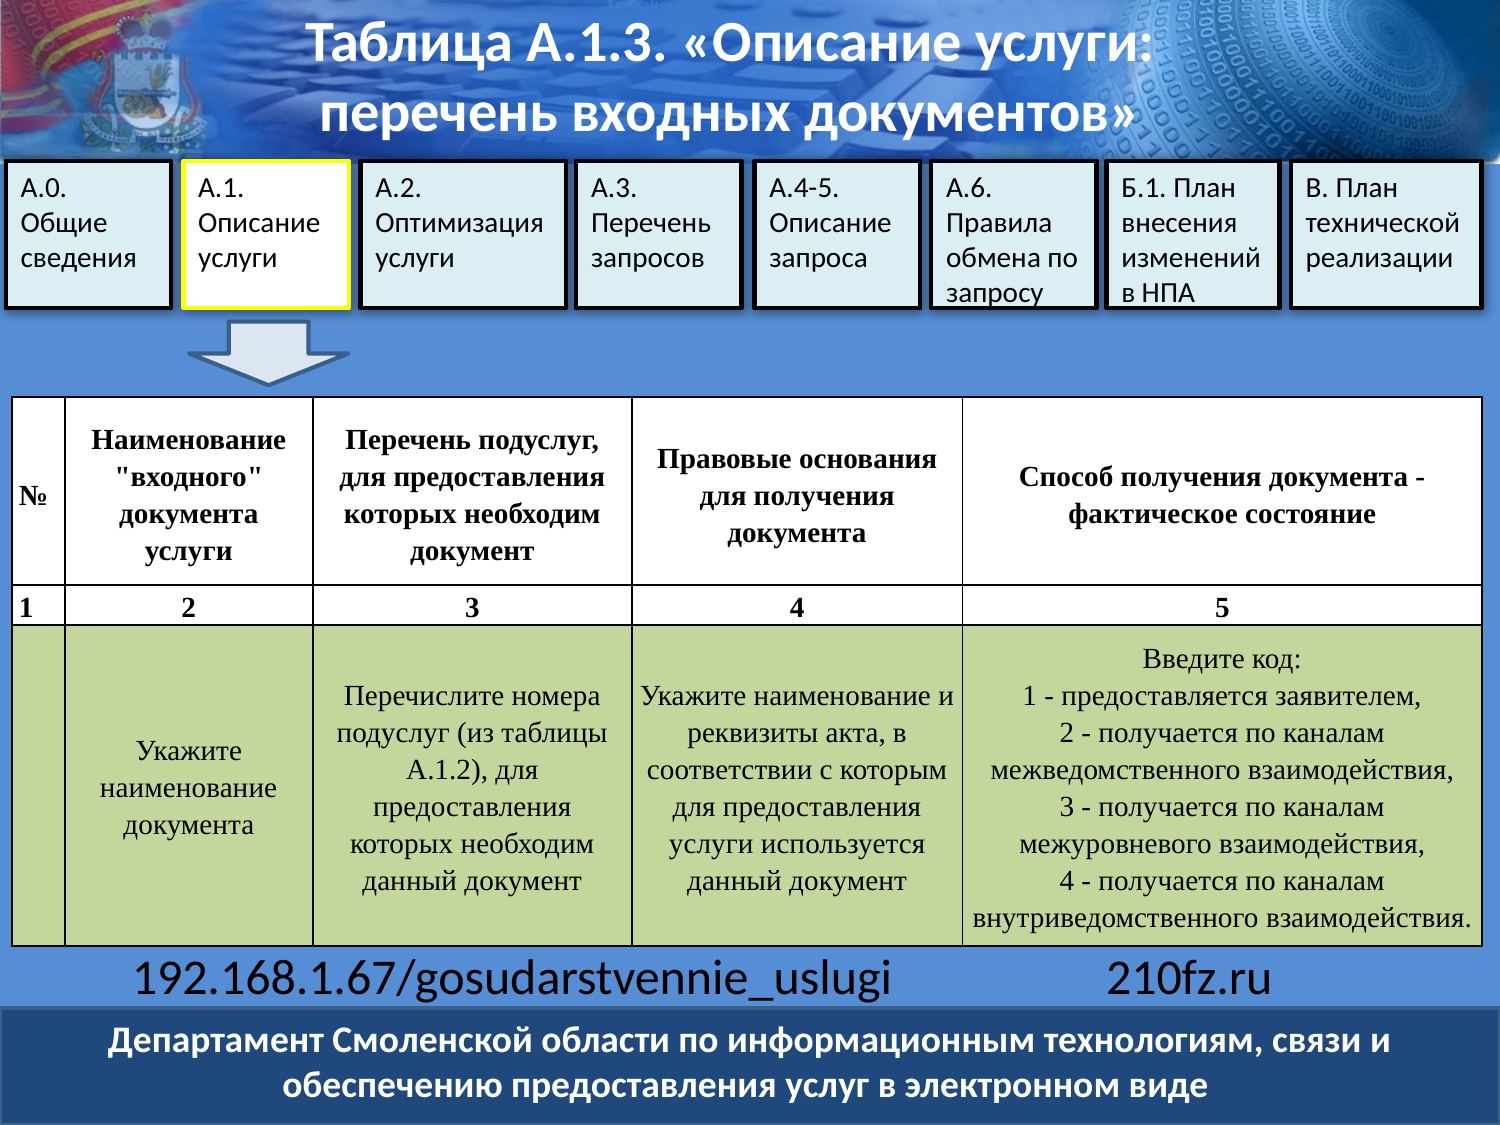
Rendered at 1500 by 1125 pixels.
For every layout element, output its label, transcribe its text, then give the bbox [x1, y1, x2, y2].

table_header Правовые основания для получения документа [633, 398, 962, 584]
text_box Департамент Смоленской области по информационным технологиям, связи и обеспечению предоставления услуг в электронном виде [0, 1006, 1500, 1125]
table_header 3 [314, 586, 631, 624]
table_header Перечень подуслуг, для предоставления которых необходим документ [314, 398, 631, 584]
table_header 2 [66, 586, 312, 624]
table_cell Введите код: 1 - предоставляется заявителем, 2 - получается по каналам межведомственного взаимодействия, 3 - получается по каналам межуровневого взаимодействия, 4 - получается по каналам внутриведомственного взаимодействия. [963, 626, 1481, 945]
text_box А.6. Правила обмена по запросу [929, 172, 1098, 310]
table_header 4 [633, 586, 962, 624]
table_cell Укажите наименование документа [66, 626, 312, 945]
table_header 5 [963, 586, 1481, 624]
text_box А.4-5. Описание запроса [752, 172, 922, 310]
table_cell [13, 626, 64, 945]
text_box А.0. Общие сведения [4, 172, 173, 310]
table_header Способ получения документа - фактическое состояние [963, 398, 1481, 584]
picture [0, 0, 1500, 164]
table_cell Укажите наименование и реквизиты акта, в соответствии с которым для предоставления услуги используется данный документ [633, 626, 962, 945]
text_box [186, 321, 351, 388]
table_header Наименование "входного" документа услуги [66, 398, 312, 584]
table_cell Перечислите номера подуслуг (из таблицы А.1.2), для предоставления которых необходим данный документ [314, 626, 631, 945]
table_header № [13, 398, 64, 584]
text_box А.2. Оптимизация услуги [358, 172, 568, 310]
text_box Б.1. План внесения изменений в НПА [1104, 172, 1282, 310]
text_box В. План технической реализации [1289, 172, 1484, 310]
text_box А.3. Перечень запросов [574, 172, 744, 310]
text_box А.1. Описание услуги [181, 172, 351, 310]
text_box 192.168.1.67/gosudarstvennie_uslugi 210fz.ru [117, 947, 1442, 1013]
table_header 1 [13, 586, 64, 624]
